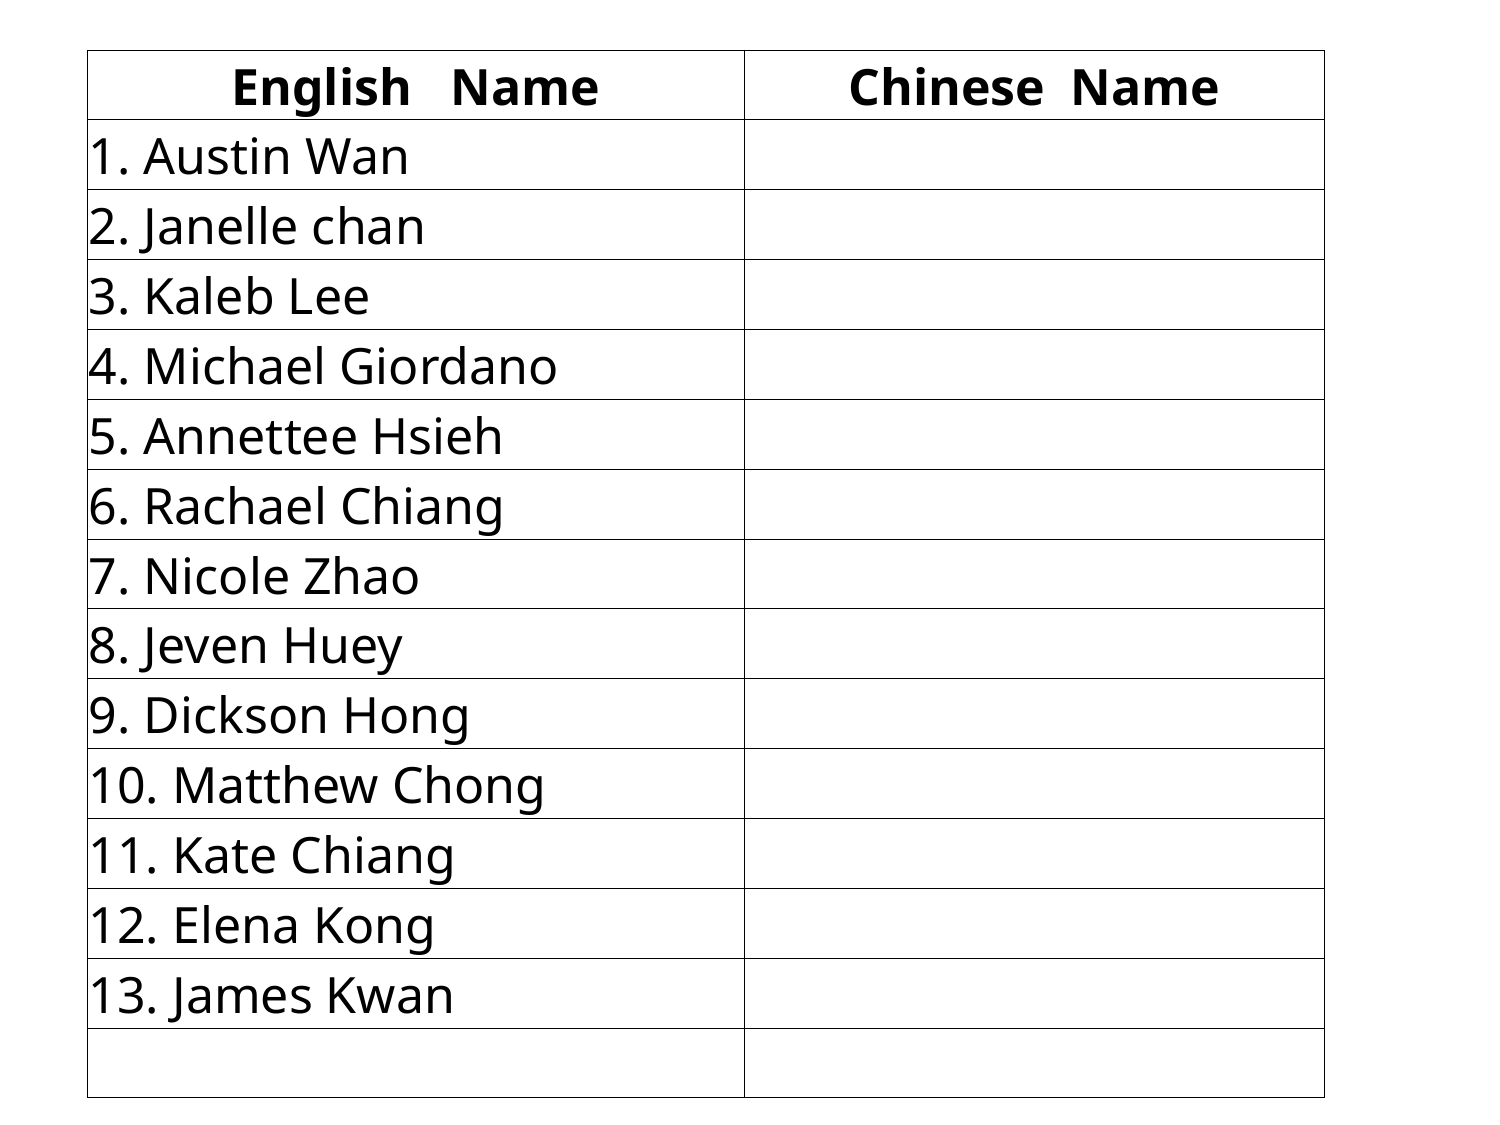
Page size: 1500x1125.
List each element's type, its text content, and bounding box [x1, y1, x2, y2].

table_cell [745, 679, 1324, 748]
table_cell 11. Kate Chiang [88, 819, 744, 888]
table_cell [88, 1029, 744, 1097]
table_cell [745, 190, 1324, 259]
table_cell [745, 1029, 1324, 1097]
table_cell 7. Nicole Zhao [88, 540, 744, 608]
table_cell 5. Annettee Hsieh [88, 400, 744, 469]
table_cell [745, 470, 1324, 539]
table_cell [745, 330, 1324, 399]
table_cell 8. Jeven Huey [88, 609, 744, 678]
table_cell [745, 609, 1324, 678]
table_header Chinese Name [745, 51, 1324, 119]
table_header English Name [88, 51, 744, 119]
table_cell 12. Elena Kong [88, 889, 744, 958]
table_cell [745, 260, 1324, 329]
table_cell 10. Matthew Chong [88, 749, 744, 818]
table_cell 4. Michael Giordano [88, 330, 744, 399]
table_cell [745, 889, 1324, 958]
table_cell [745, 540, 1324, 608]
table_cell [745, 120, 1324, 189]
table_cell 13. James Kwan [88, 959, 744, 1028]
table_cell 3. Kaleb Lee [88, 260, 744, 329]
table_cell [745, 819, 1324, 888]
table_cell [745, 749, 1324, 818]
table_cell 1. Austin Wan [88, 120, 744, 189]
table_cell [745, 400, 1324, 469]
table_cell 9. Dickson Hong [88, 679, 744, 748]
table_cell 6. Rachael Chiang [88, 470, 744, 539]
table_cell 2. Janelle chan [88, 190, 744, 259]
table_cell [745, 959, 1324, 1028]
